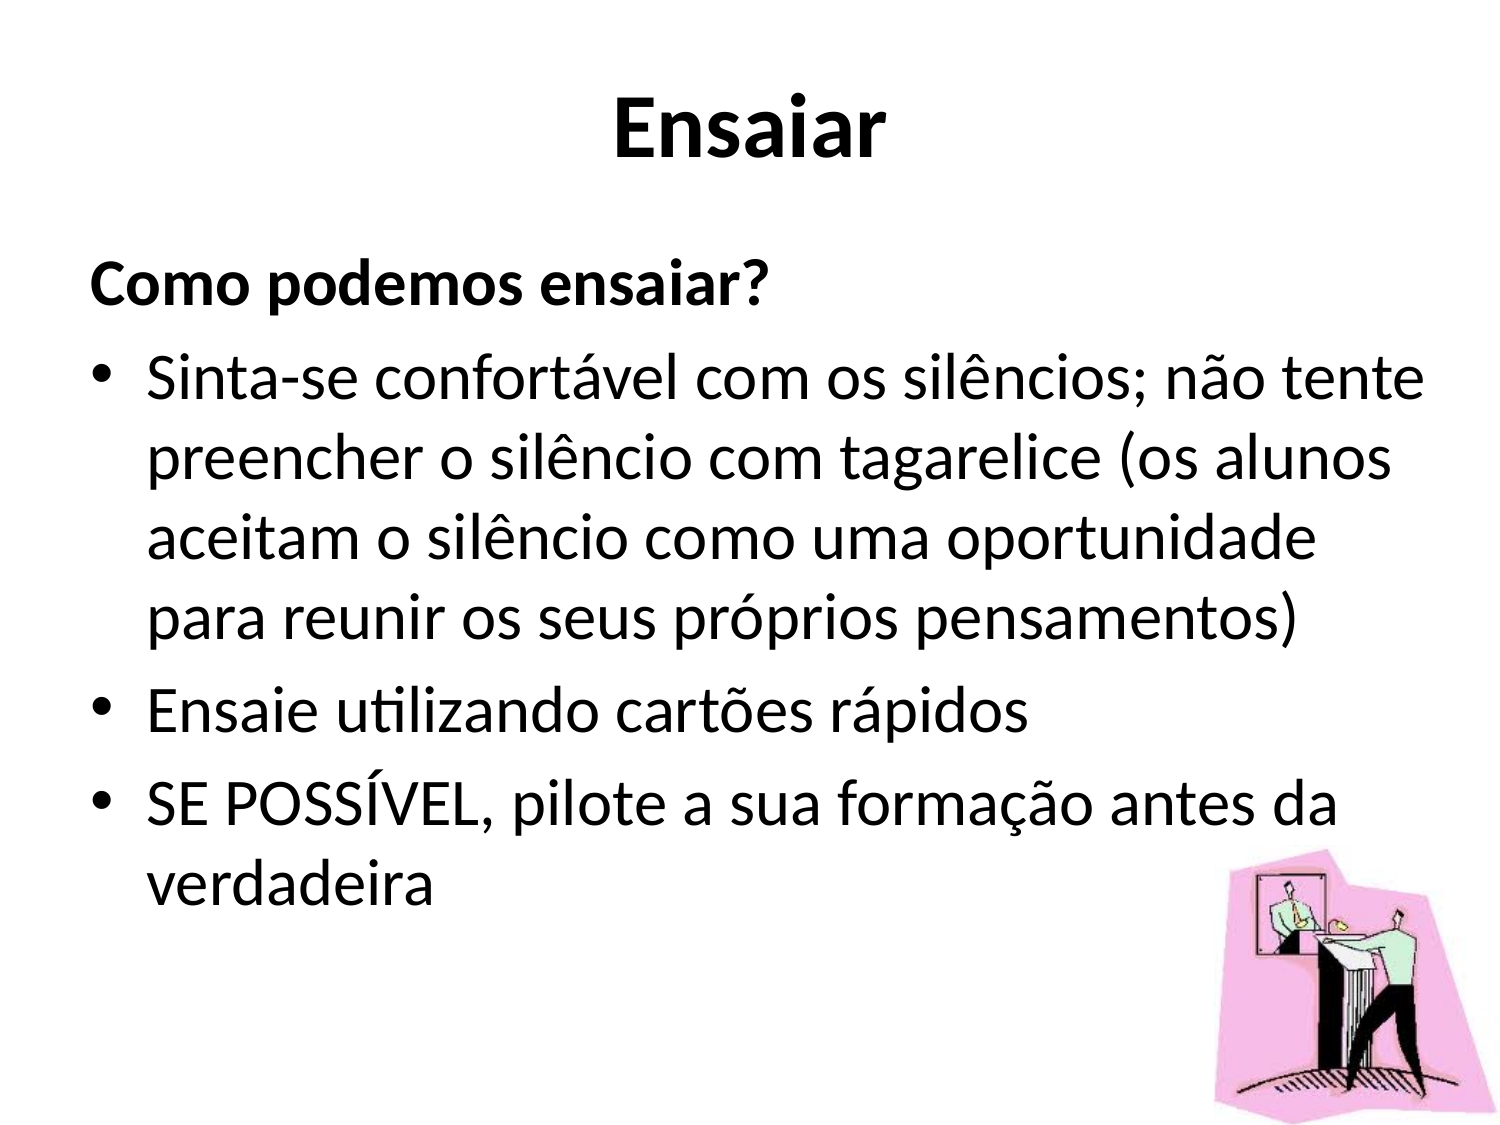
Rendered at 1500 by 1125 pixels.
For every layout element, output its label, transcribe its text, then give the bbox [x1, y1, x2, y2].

picture [1214, 845, 1500, 1125]
title Ensaiar [74, 44, 1426, 197]
list Como podemos ensaiar? Sinta-se confortável com os silêncios; não tente preencher o silêncio com tagarelice (os alunos aceitam o silêncio como uma oportunidade para reunir os seus próprios pensamentos) Ensaie utilizando cartões rápidos SE POSSÍVEL, pilote a sua formação antes da verdadeira [74, 231, 1459, 1006]
